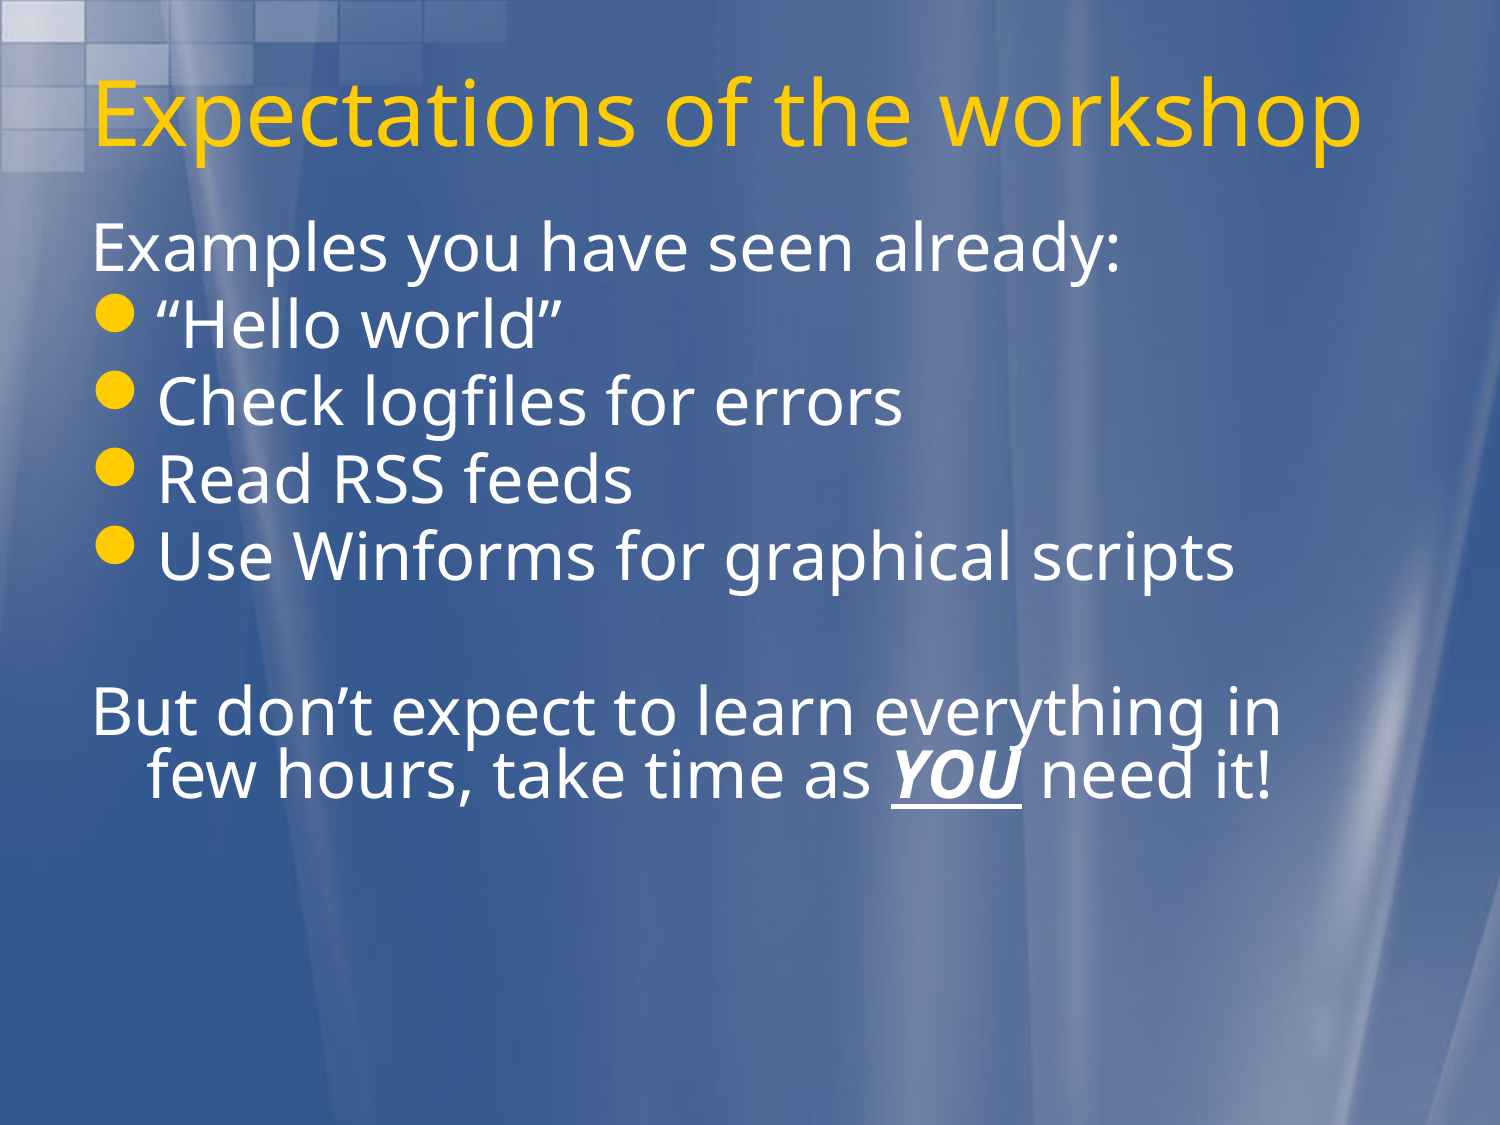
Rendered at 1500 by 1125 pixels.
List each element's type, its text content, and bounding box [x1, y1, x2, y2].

picture [0, 0, 1500, 1125]
list Examples you have seen already: “Hello world” Check logfiles for errors Read RSS feeds Use Winforms for graphical scripts But don’t expect to learn everything in few hours, take time as YOU need it! [74, 212, 1426, 1051]
title Expectations of the workshop [74, 44, 1426, 176]
